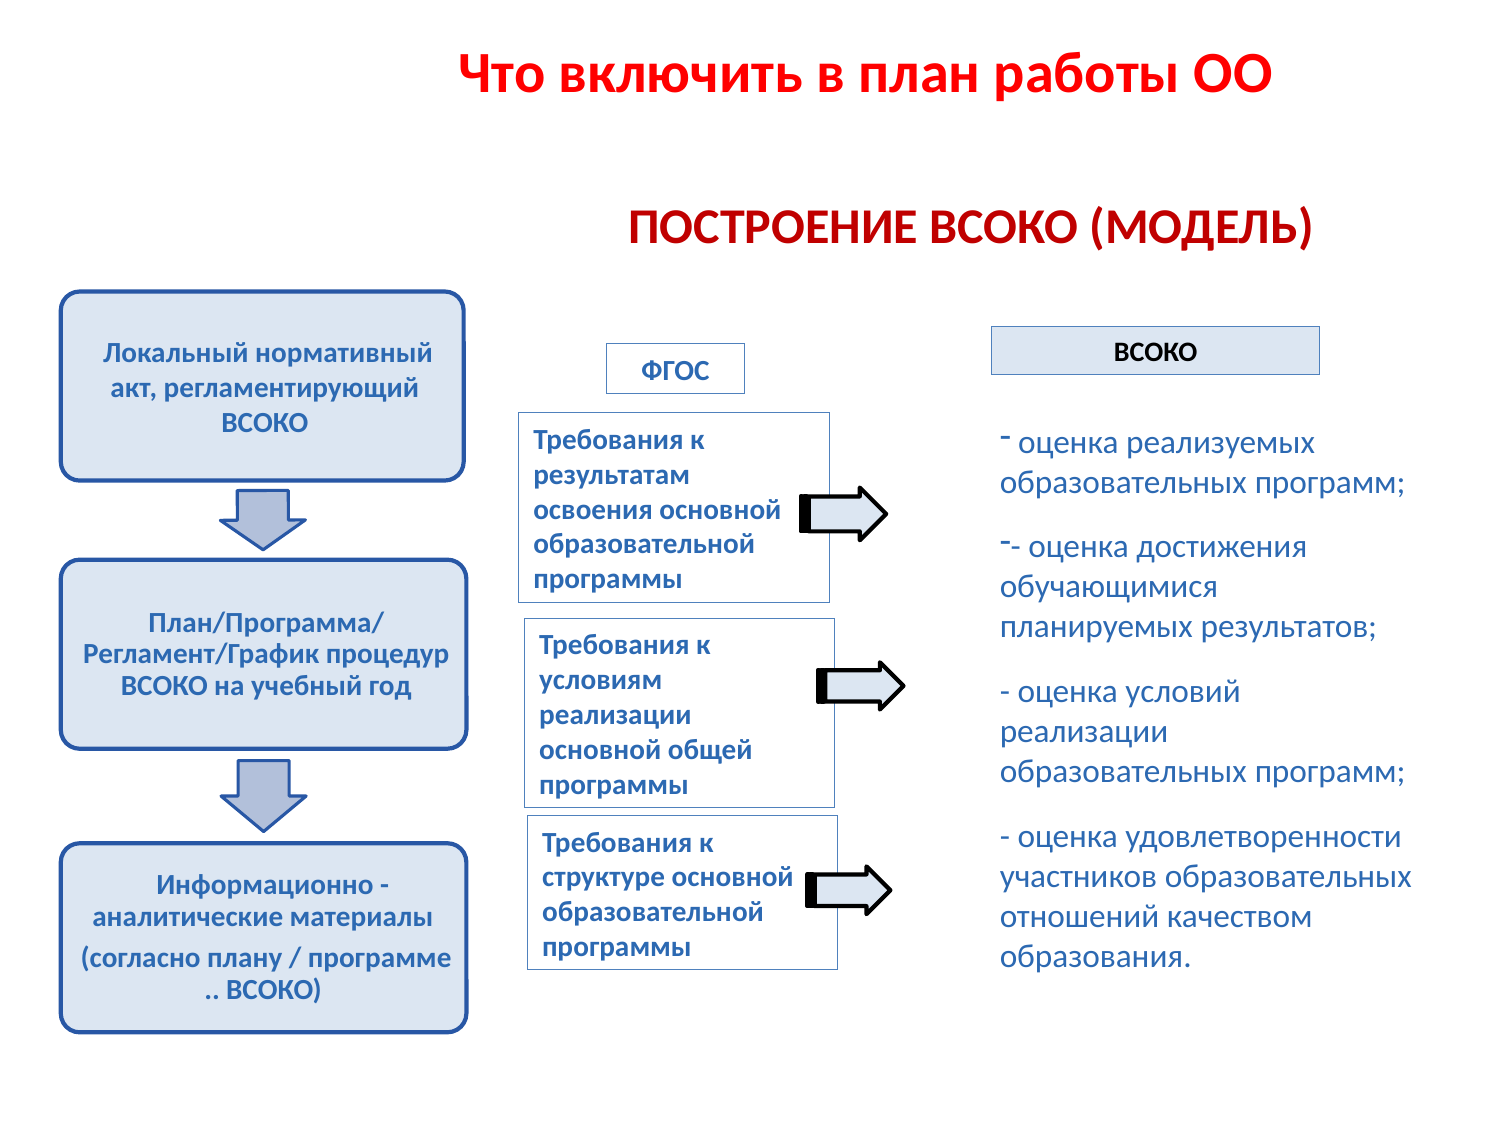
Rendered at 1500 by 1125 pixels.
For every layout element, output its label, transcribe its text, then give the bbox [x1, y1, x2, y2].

text_box Что включить в план работы ОО [315, 26, 1416, 111]
text_box ФГОС [606, 343, 745, 394]
text_box ВСОКО [991, 326, 1320, 375]
text_box [805, 864, 893, 917]
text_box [60, 275, 467, 1033]
text_box оценка реализуемых образовательных программ; - оценка достижения обучающимися планируемых результатов; - оценка условий реализации образовательных программ; - оценка удовлетворенности участников образовательных отношений качеством образования. [984, 412, 1430, 982]
text_box Требования к результатам освоения основной образовательной программы [518, 412, 830, 603]
text_box Требования к условиям реализации основной общей программы [524, 618, 835, 808]
text_box [816, 660, 906, 712]
title ПОСТРОЕНИЕ ВСОКО (МОДЕЛЬ) [527, 187, 1405, 286]
text_box [799, 485, 889, 543]
text_box Требования к структуре основной образовательной программы [527, 815, 838, 970]
